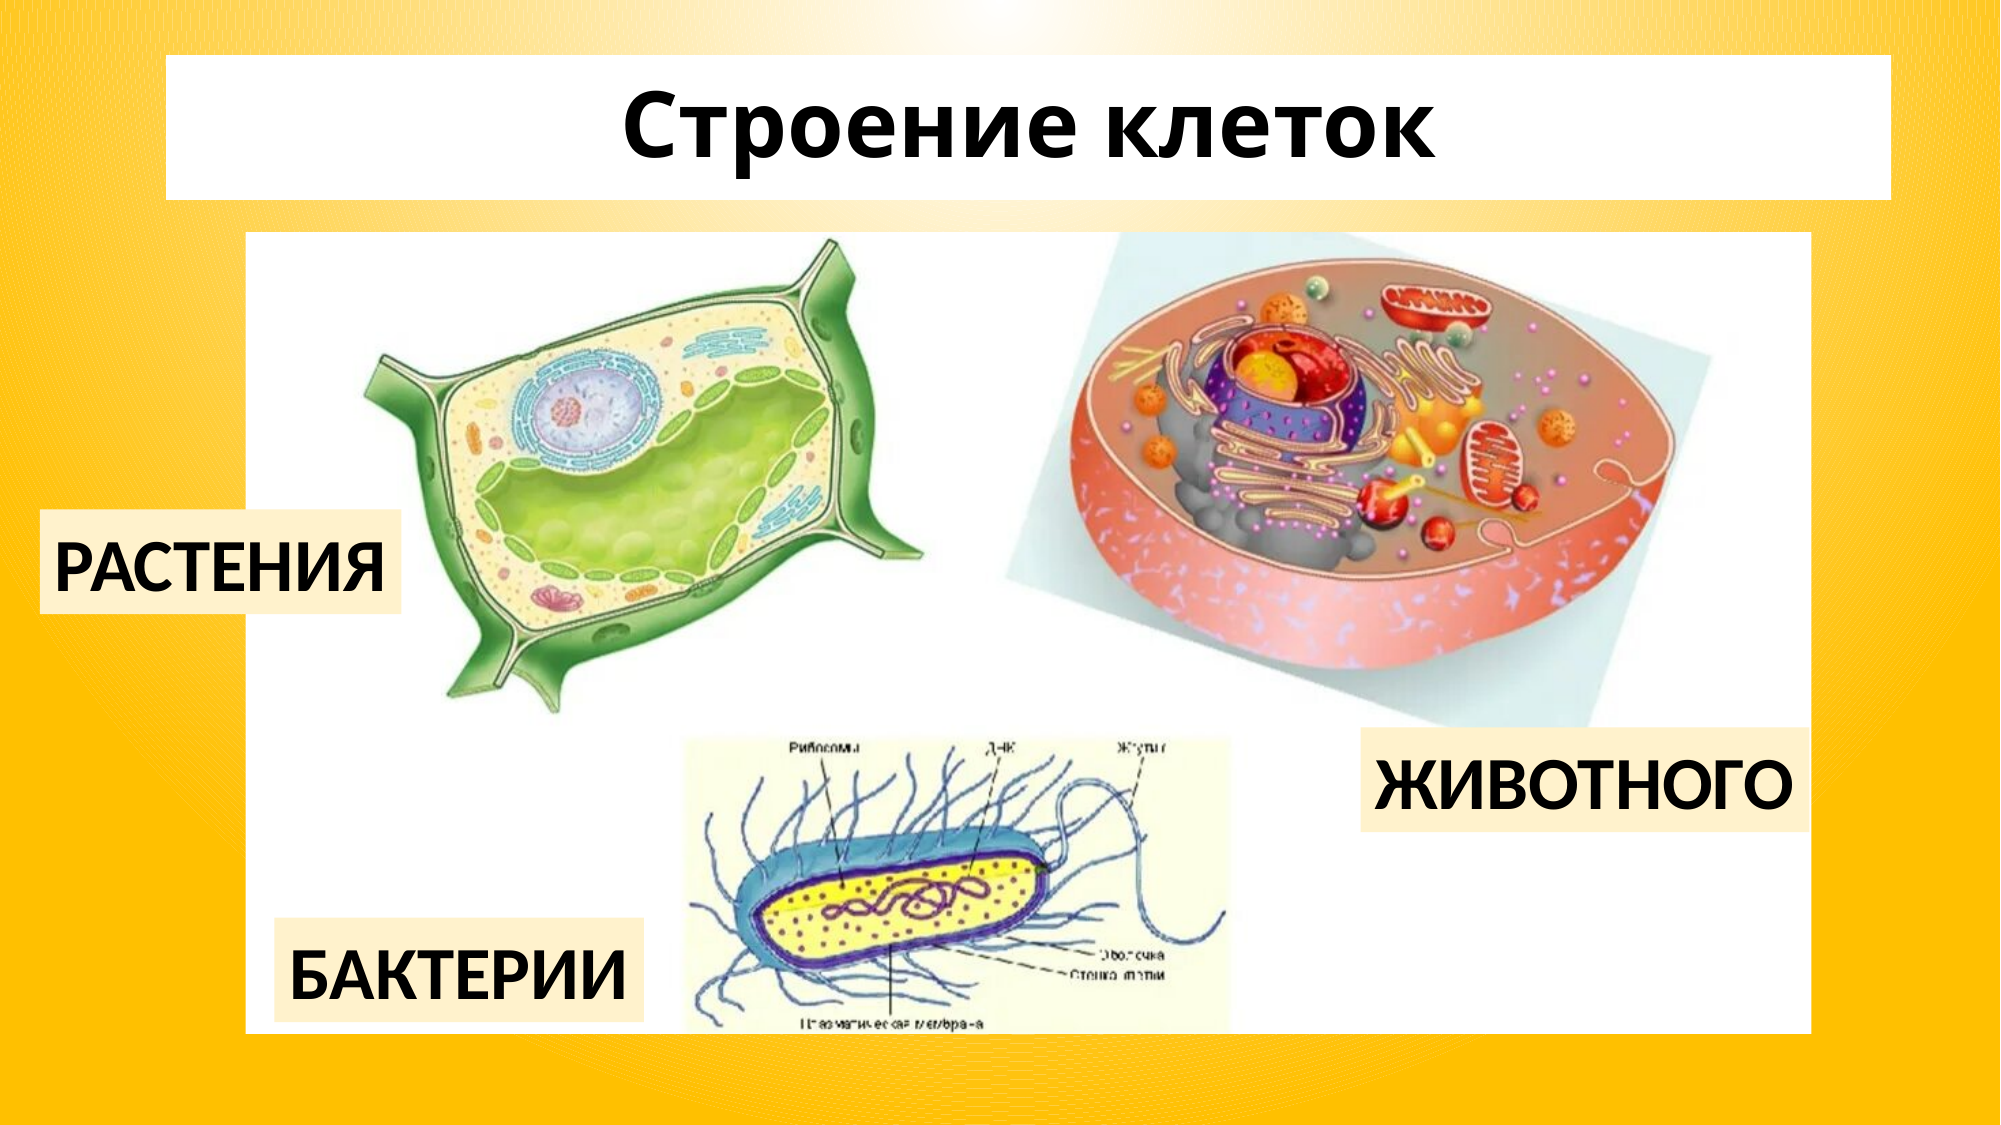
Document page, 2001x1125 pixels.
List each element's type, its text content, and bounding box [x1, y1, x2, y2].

text_box РАСТЕНИЯ [39, 509, 245, 615]
title Строение клеток [166, 55, 1892, 200]
picture [245, 232, 1812, 1034]
